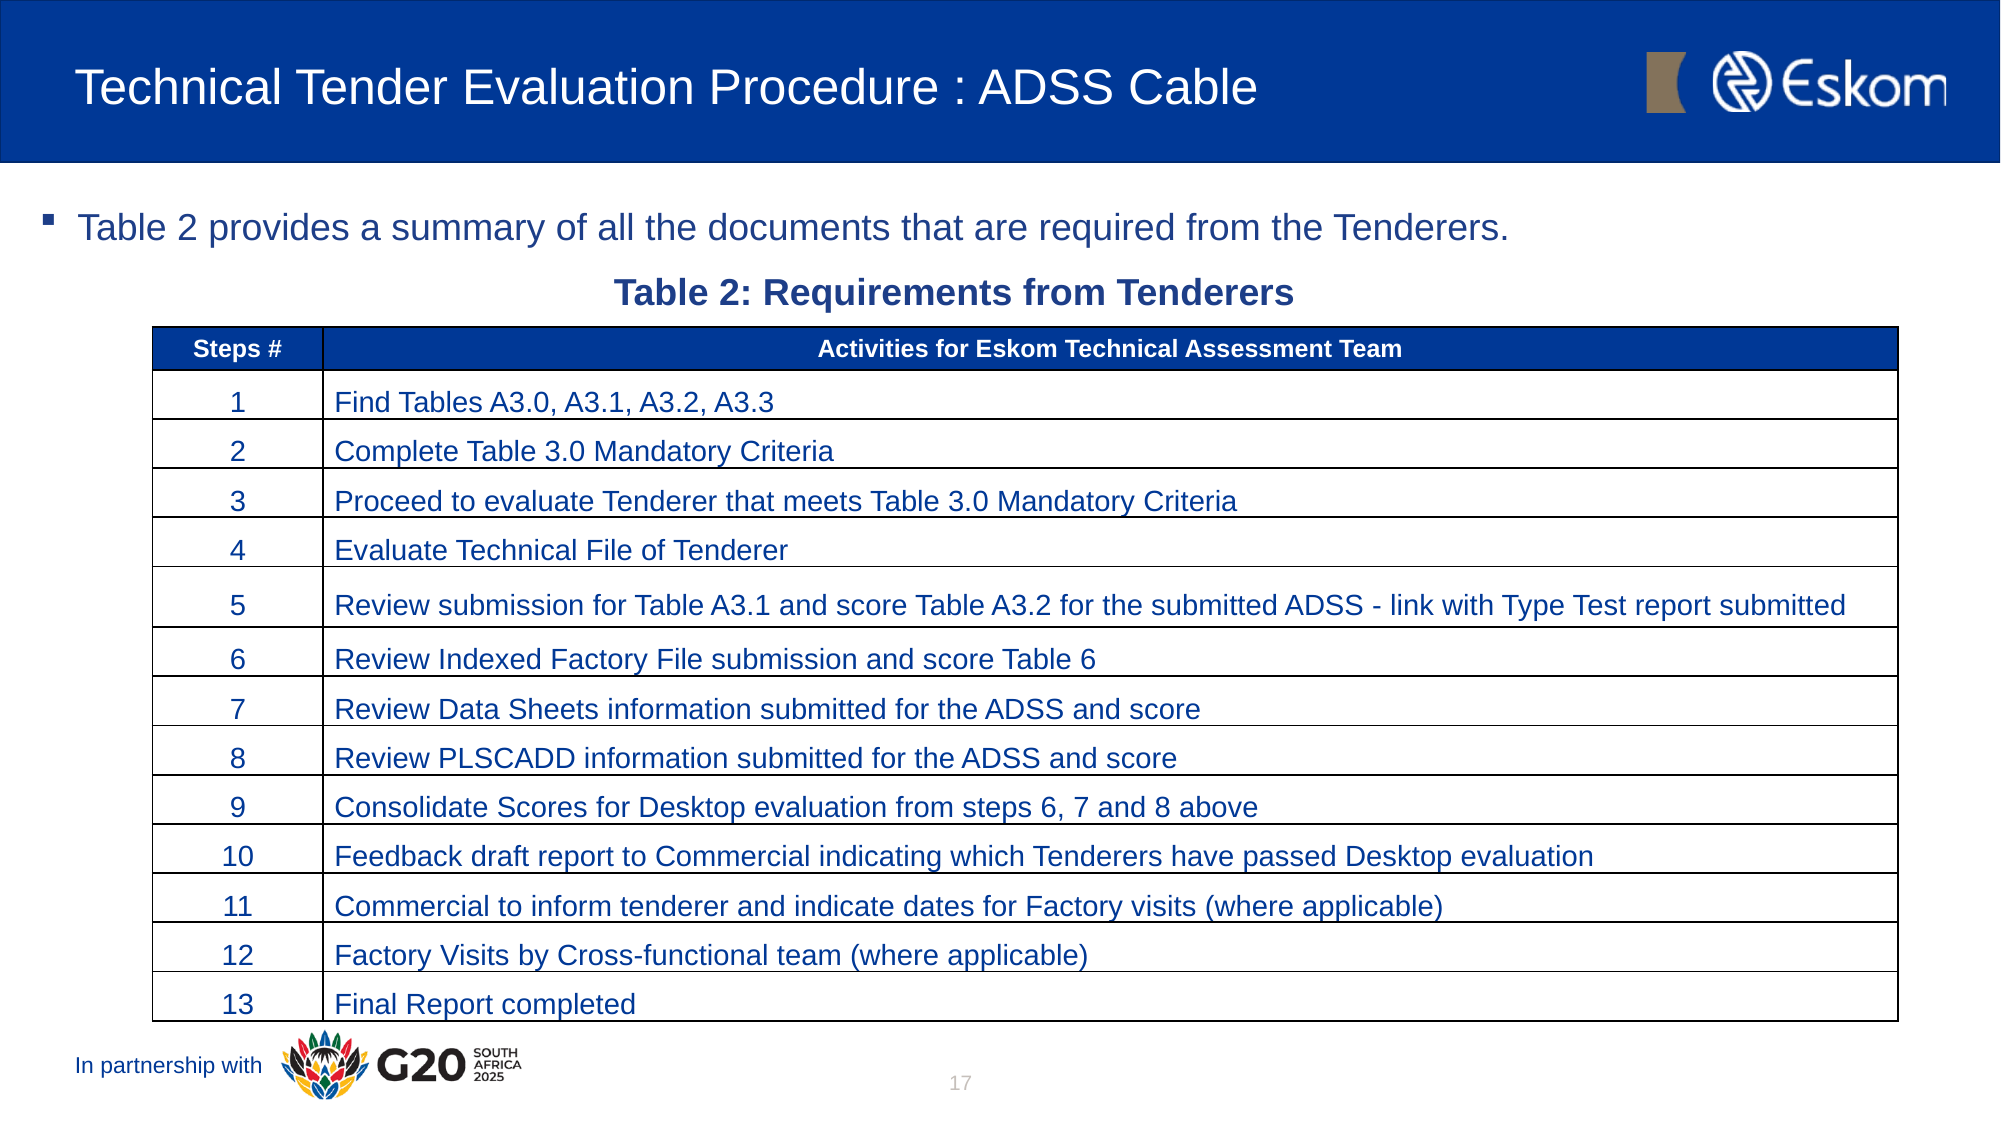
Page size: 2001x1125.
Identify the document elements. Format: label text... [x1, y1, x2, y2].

slide_number [99, 1058, 481, 1103]
table_cell Factory Visits by Cross-functional team (where applicable) [324, 923, 1897, 971]
table_cell Proceed to evaluate Tenderer that meets Table 3.0 Mandatory Criteria [324, 469, 1897, 516]
table_cell Consolidate Scores for Desktop evaluation from steps 6, 7 and 8 above [324, 776, 1897, 823]
table_cell 10 [153, 825, 322, 872]
table_cell 12 [153, 923, 322, 971]
table_cell Review PLSCADD information submitted for the ADSS and score [324, 726, 1897, 774]
title Technical Tender Evaluation Procedure : ADSS Cable [59, 33, 1620, 143]
table_cell Complete Table 3.0 Mandatory Criteria [324, 420, 1897, 467]
table_cell 8 [153, 726, 322, 774]
table_header Steps # [153, 328, 322, 369]
table_cell Review Indexed Factory File submission and score Table 6 [324, 628, 1897, 675]
table_cell 3 [153, 469, 322, 516]
table_cell Commercial to inform tenderer and indicate dates for Factory visits (where applicable) [324, 874, 1897, 921]
table_cell Review Data Sheets information submitted for the ADSS and score [324, 677, 1897, 725]
table_cell Evaluate Technical File of Tenderer [324, 518, 1897, 566]
picture [280, 1029, 526, 1100]
table_cell 5 [153, 567, 322, 626]
table_cell 7 [153, 677, 322, 725]
table_header Activities for Eskom Technical Assessment Team [324, 328, 1897, 369]
table_cell Review submission for Table A3.1 and score Table A3.2 for the submitted ADSS - link with Type Test report submitted [324, 567, 1897, 626]
table_cell Find Tables A3.0, A3.1, A3.2, A3.3 [324, 371, 1897, 418]
table_cell 13 [153, 972, 322, 1020]
table_cell Feedback draft report to Commercial indicating which Tenderers have passed Desktop evaluation [324, 825, 1897, 872]
table_cell Final Report completed [324, 972, 1897, 1020]
table_cell 11 [153, 874, 322, 921]
table_cell 9 [153, 776, 322, 823]
slide_number 17 [858, 1058, 1063, 1103]
list Table 2 provides a summary of all the documents that are required from the Tenderers. Table 2: Requirements from Tenderers [24, 172, 1874, 968]
table_cell 4 [153, 518, 322, 566]
table_cell 1 [153, 371, 322, 418]
table_cell 6 [153, 628, 322, 675]
table_cell 2 [153, 420, 322, 467]
